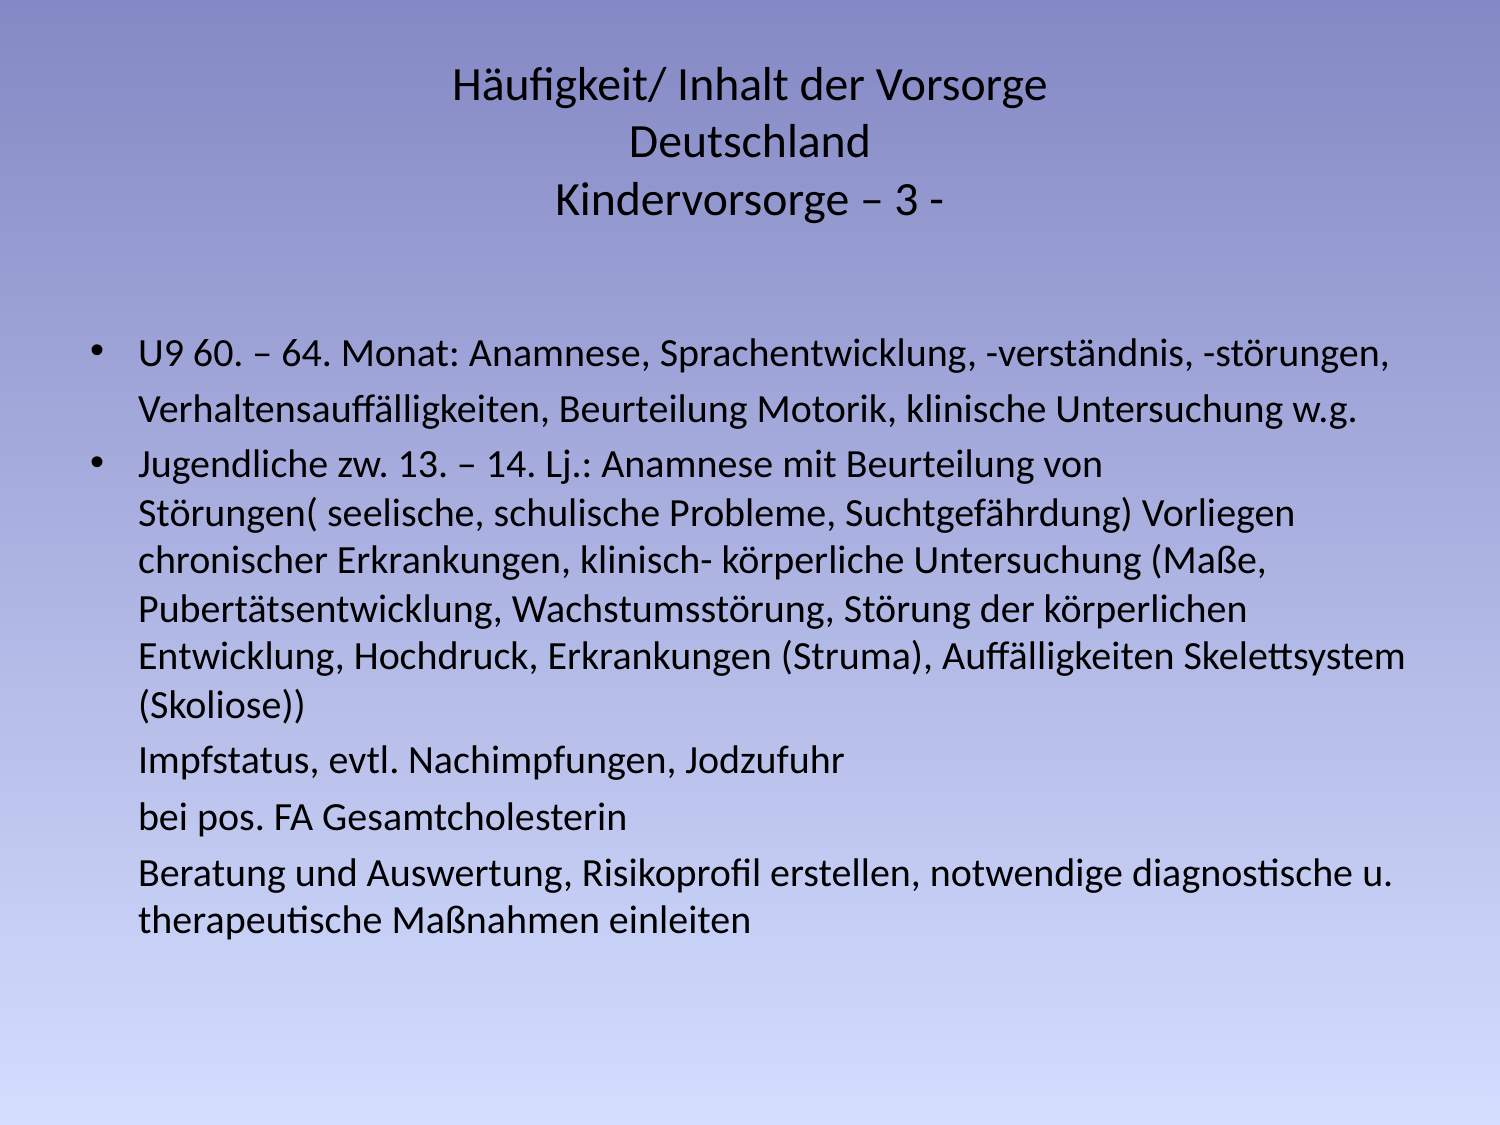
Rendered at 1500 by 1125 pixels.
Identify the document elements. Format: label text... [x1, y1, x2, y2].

title Häufigkeit/ Inhalt der Vorsorge Deutschland Kindervorsorge – 3 - [75, 45, 1425, 233]
list U9 60. – 64. Monat: Anamnese, Sprachentwicklung, -verständnis, -störungen, Verhaltensauffälligkeiten, Beurteilung Motorik, klinische Untersuchung w.g. Jugendliche zw. 13. – 14. Lj.: Anamnese mit Beurteilung von Störungen( seelische, schulische Probleme, Suchtgefährdung) Vorliegen chronischer Erkrankungen, klinisch- körperliche Untersuchung (Maße, Pubertätsentwicklung, Wachstumsstörung, Störung der körperlichen Entwicklung, Hochdruck, Erkrankungen (Struma), Auffälligkeiten Skelettsystem (Skoliose)) Impfstatus, evtl. Nachimpfungen, Jodzufuhr bei pos. FA Gesamtcholesterin Beratung und Auswertung, Risikoprofil erstellen, notwendige diagnostische u. therapeutische Maßnahmen einleiten [75, 262, 1425, 1005]
